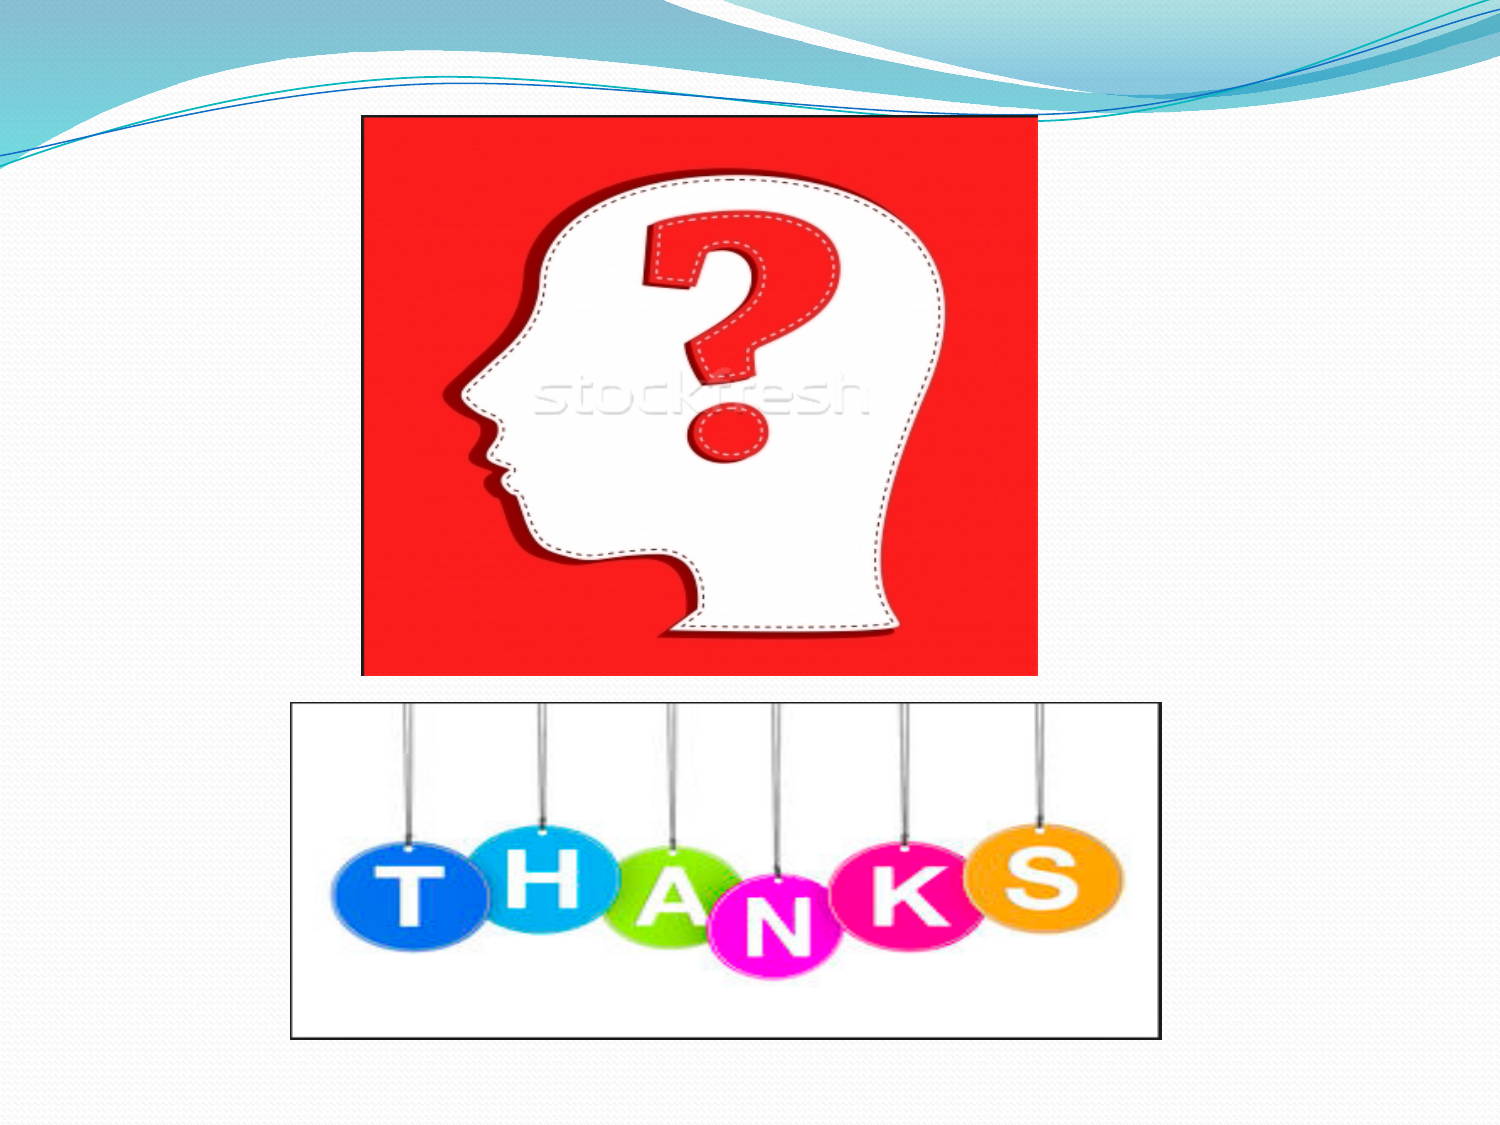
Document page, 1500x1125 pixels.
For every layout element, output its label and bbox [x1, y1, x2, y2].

picture [290, 701, 1162, 1040]
picture [361, 115, 1038, 677]
